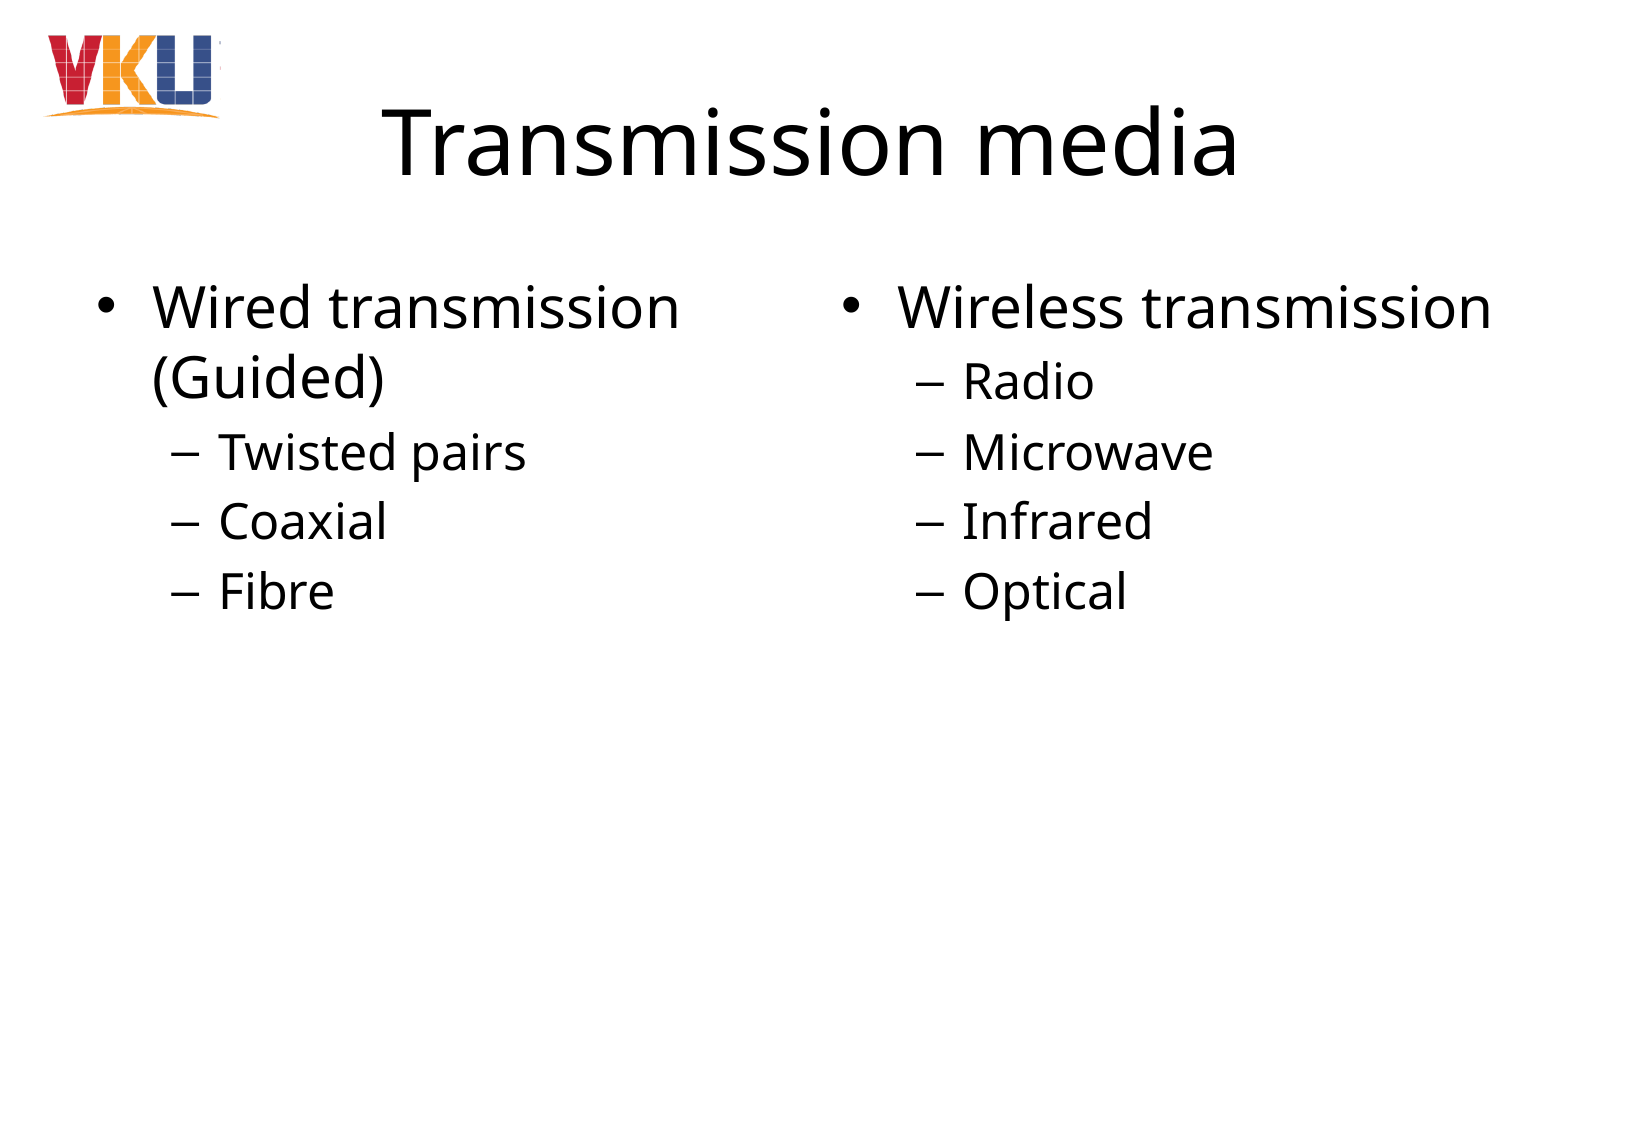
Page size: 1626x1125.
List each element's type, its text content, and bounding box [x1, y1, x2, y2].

title Transmission media [81, 45, 1544, 233]
picture [32, 21, 228, 129]
list Wireless transmission Radio Microwave Infrared Optical [826, 262, 1544, 1005]
list Wired transmission (Guided) Twisted pairs Coaxial Fibre [81, 262, 799, 1005]
